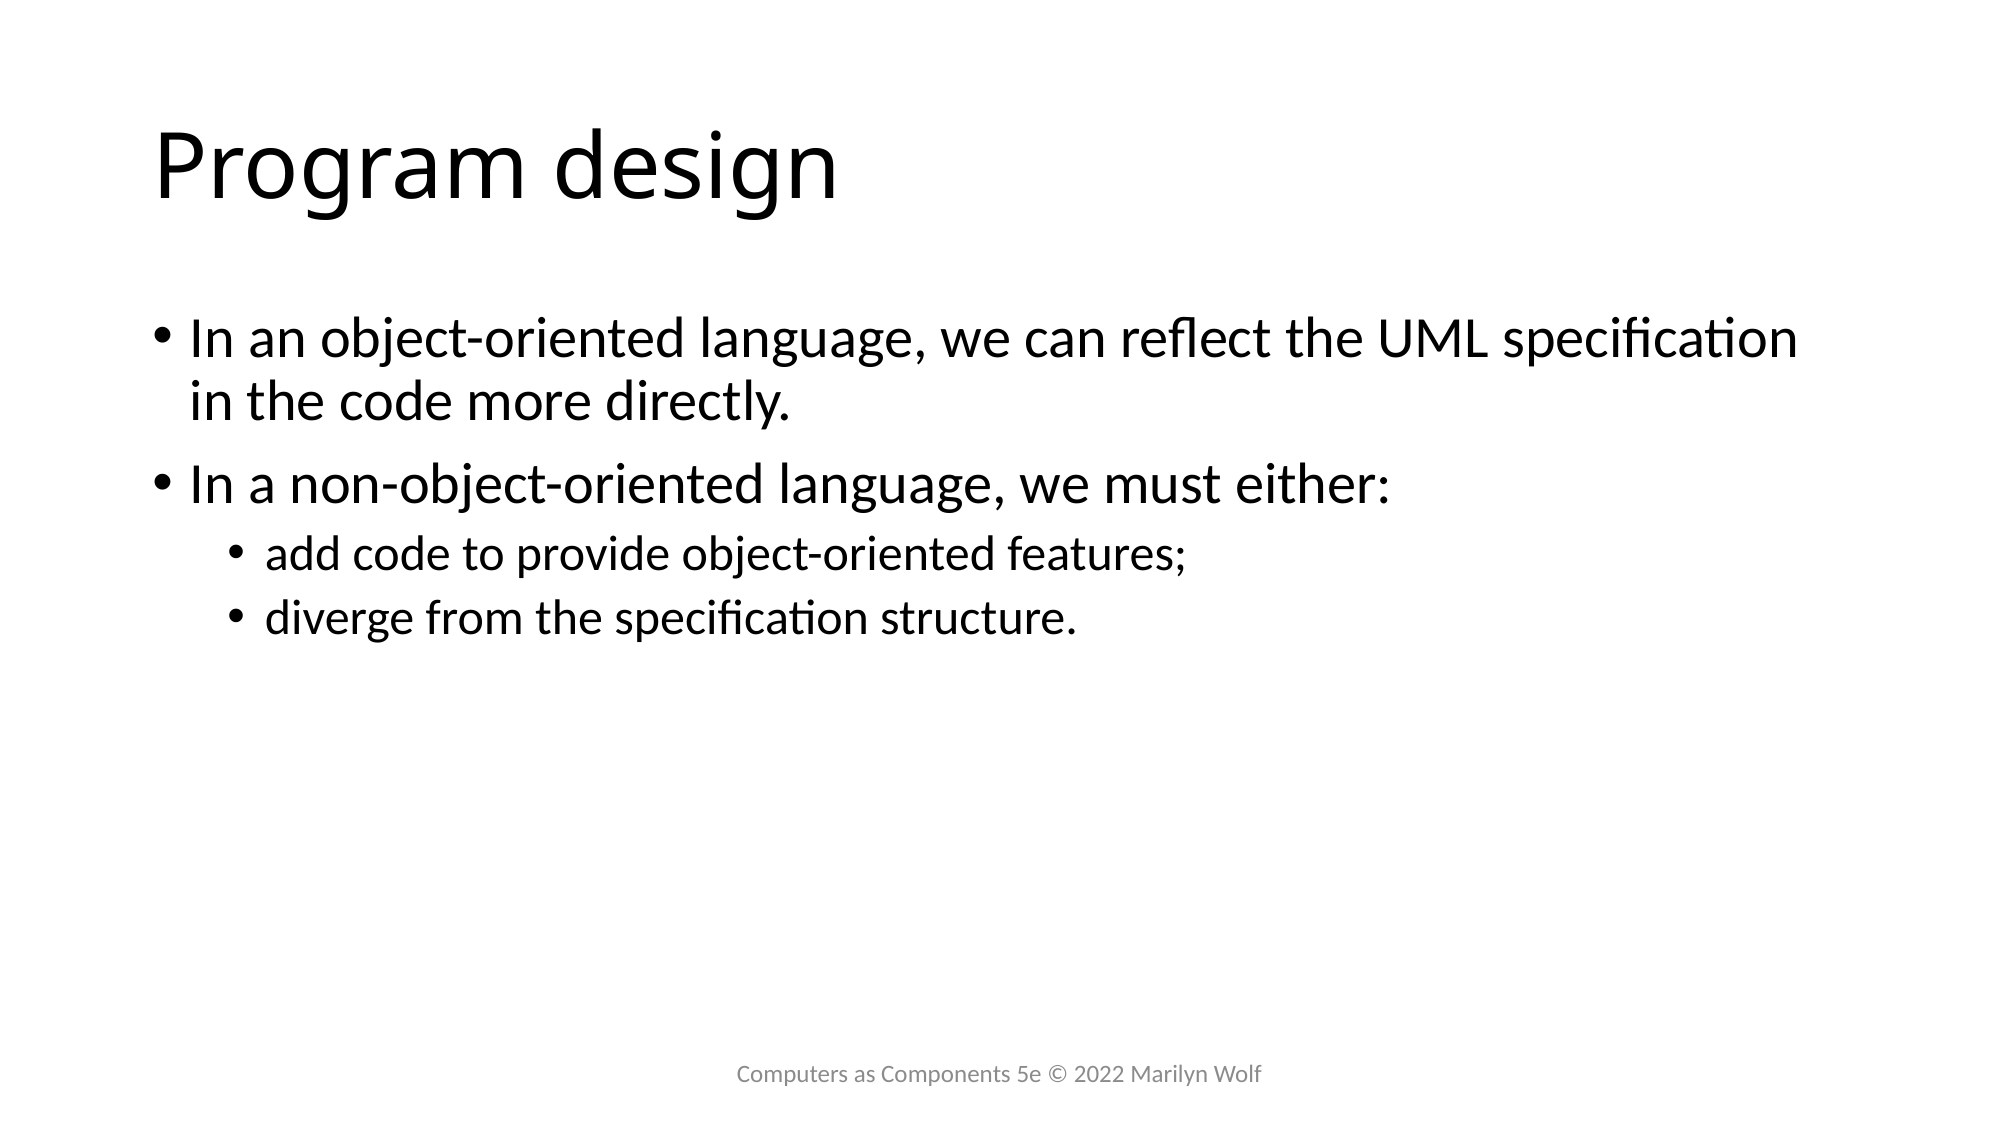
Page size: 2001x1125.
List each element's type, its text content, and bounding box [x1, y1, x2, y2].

list In an object-oriented language, we can reflect the UML specification in the code more directly. In a non-object-oriented language, we must either: add code to provide object-oriented features; diverge from the specification structure. [137, 299, 1863, 1014]
title Program design [137, 59, 1863, 278]
footer Computers as Components 5e © 2022 Marilyn Wolf [662, 1042, 1338, 1103]
